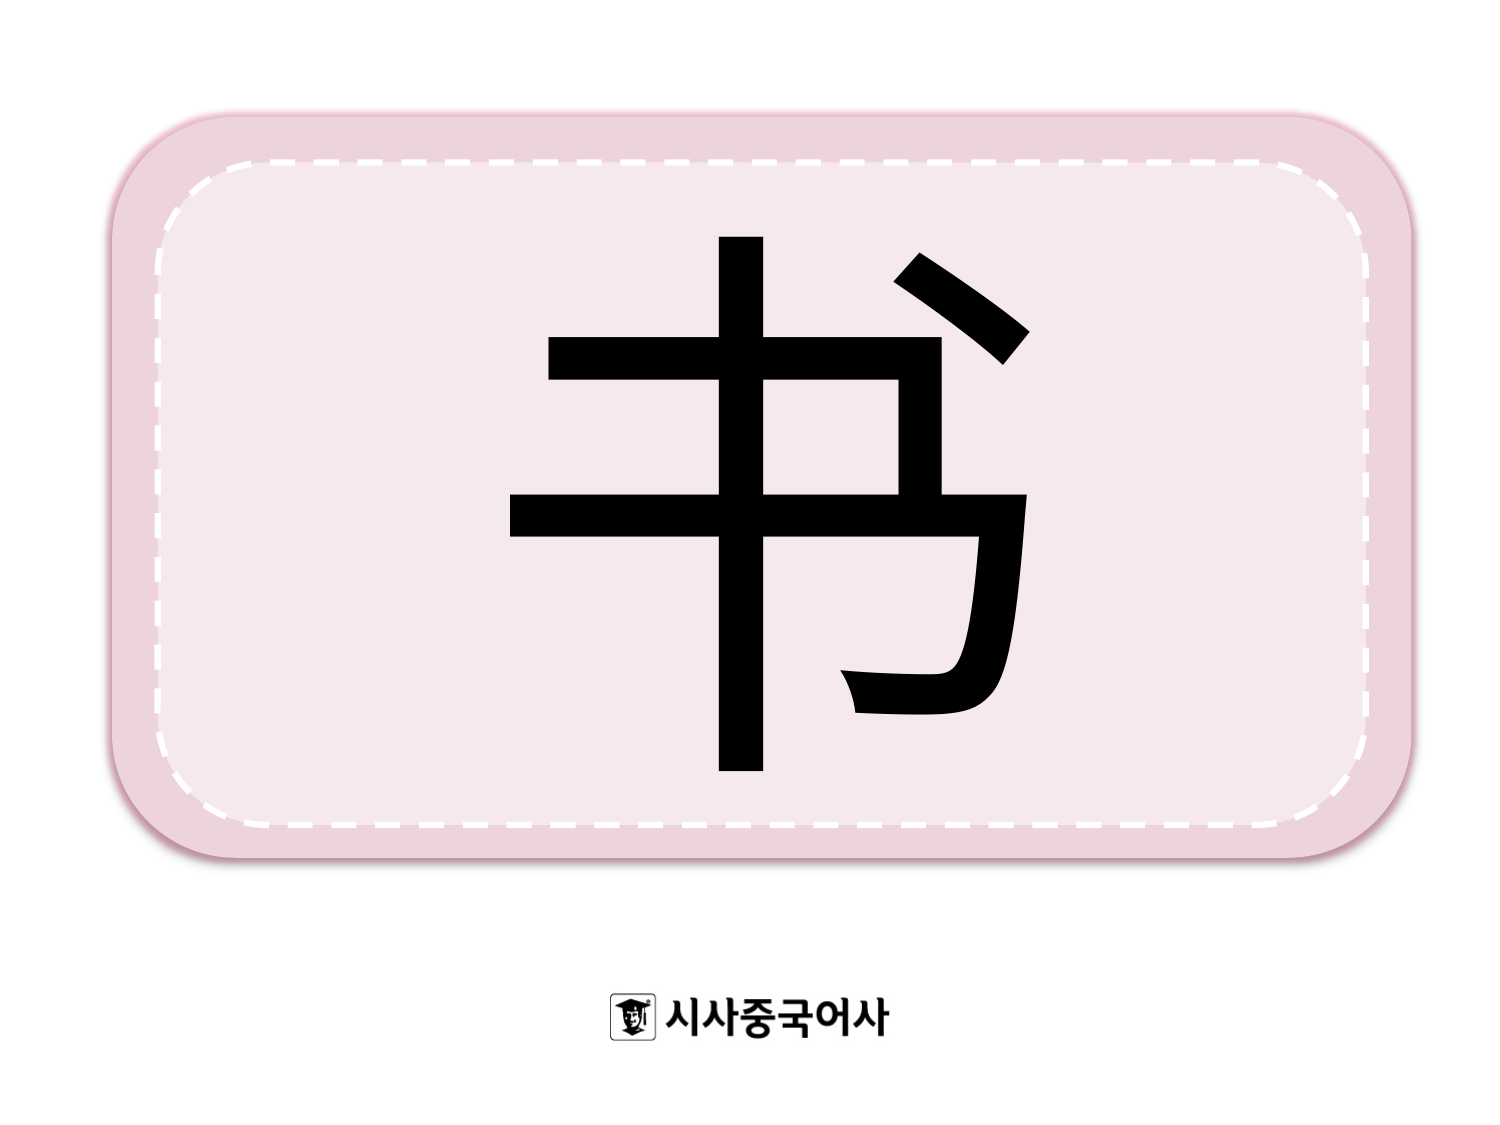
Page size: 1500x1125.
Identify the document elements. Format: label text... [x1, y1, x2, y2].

picture [602, 987, 898, 1047]
text_box 书 [162, 160, 1371, 824]
